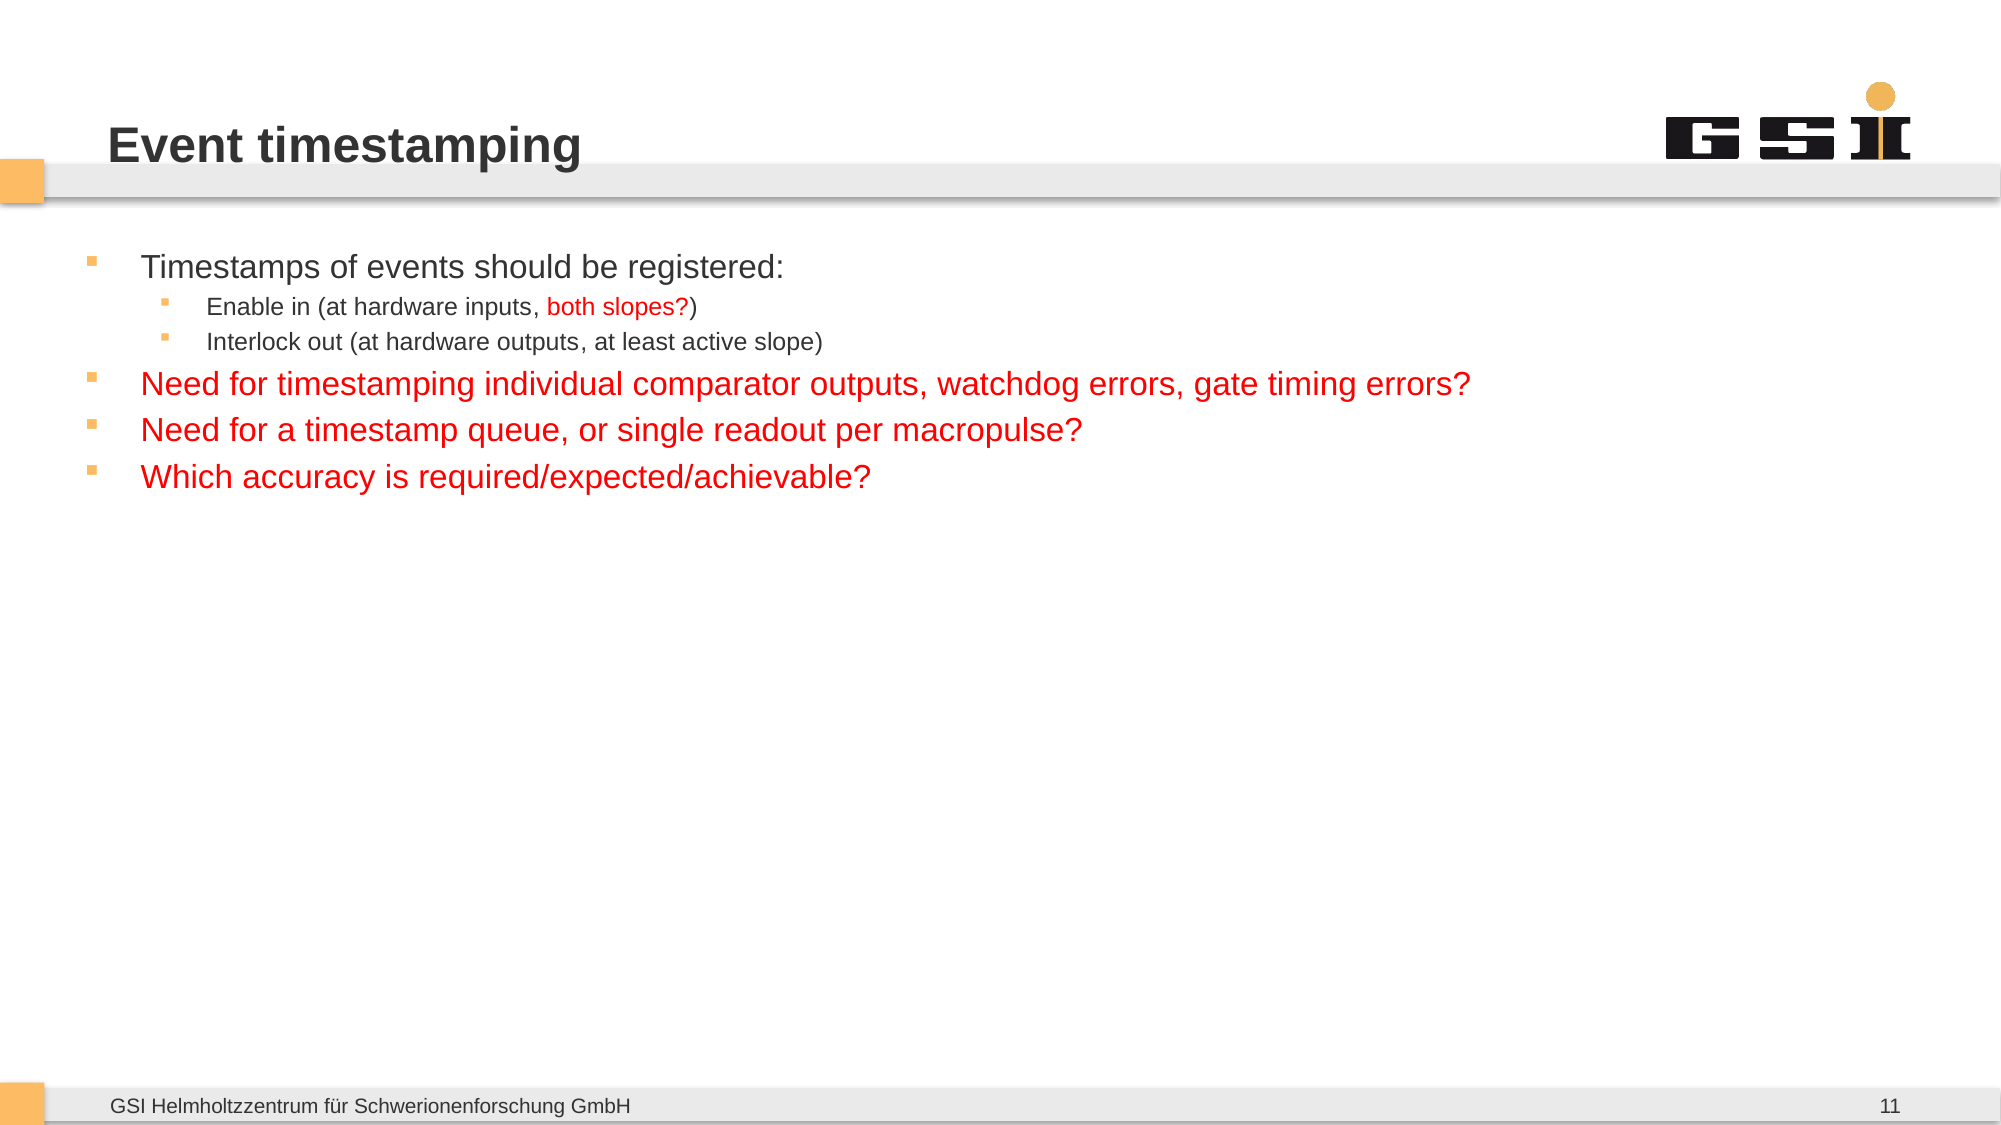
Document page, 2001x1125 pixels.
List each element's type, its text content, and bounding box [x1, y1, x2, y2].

list Timestamps of events should be registered: Enable in (at hardware inputs, both slopes?) Interlock out (at hardware outputs, at least active slope) Need for timestamping individual comparator outputs, watchdog errors, gate timing errors? Need for a timestamp queue, or single readout per macropulse? Which accuracy is required/expected/achievable? [69, 237, 1912, 1043]
title Event timestamping [92, 50, 1558, 180]
slide_number 11 [1753, 1074, 1917, 1125]
picture [1664, 79, 1912, 162]
